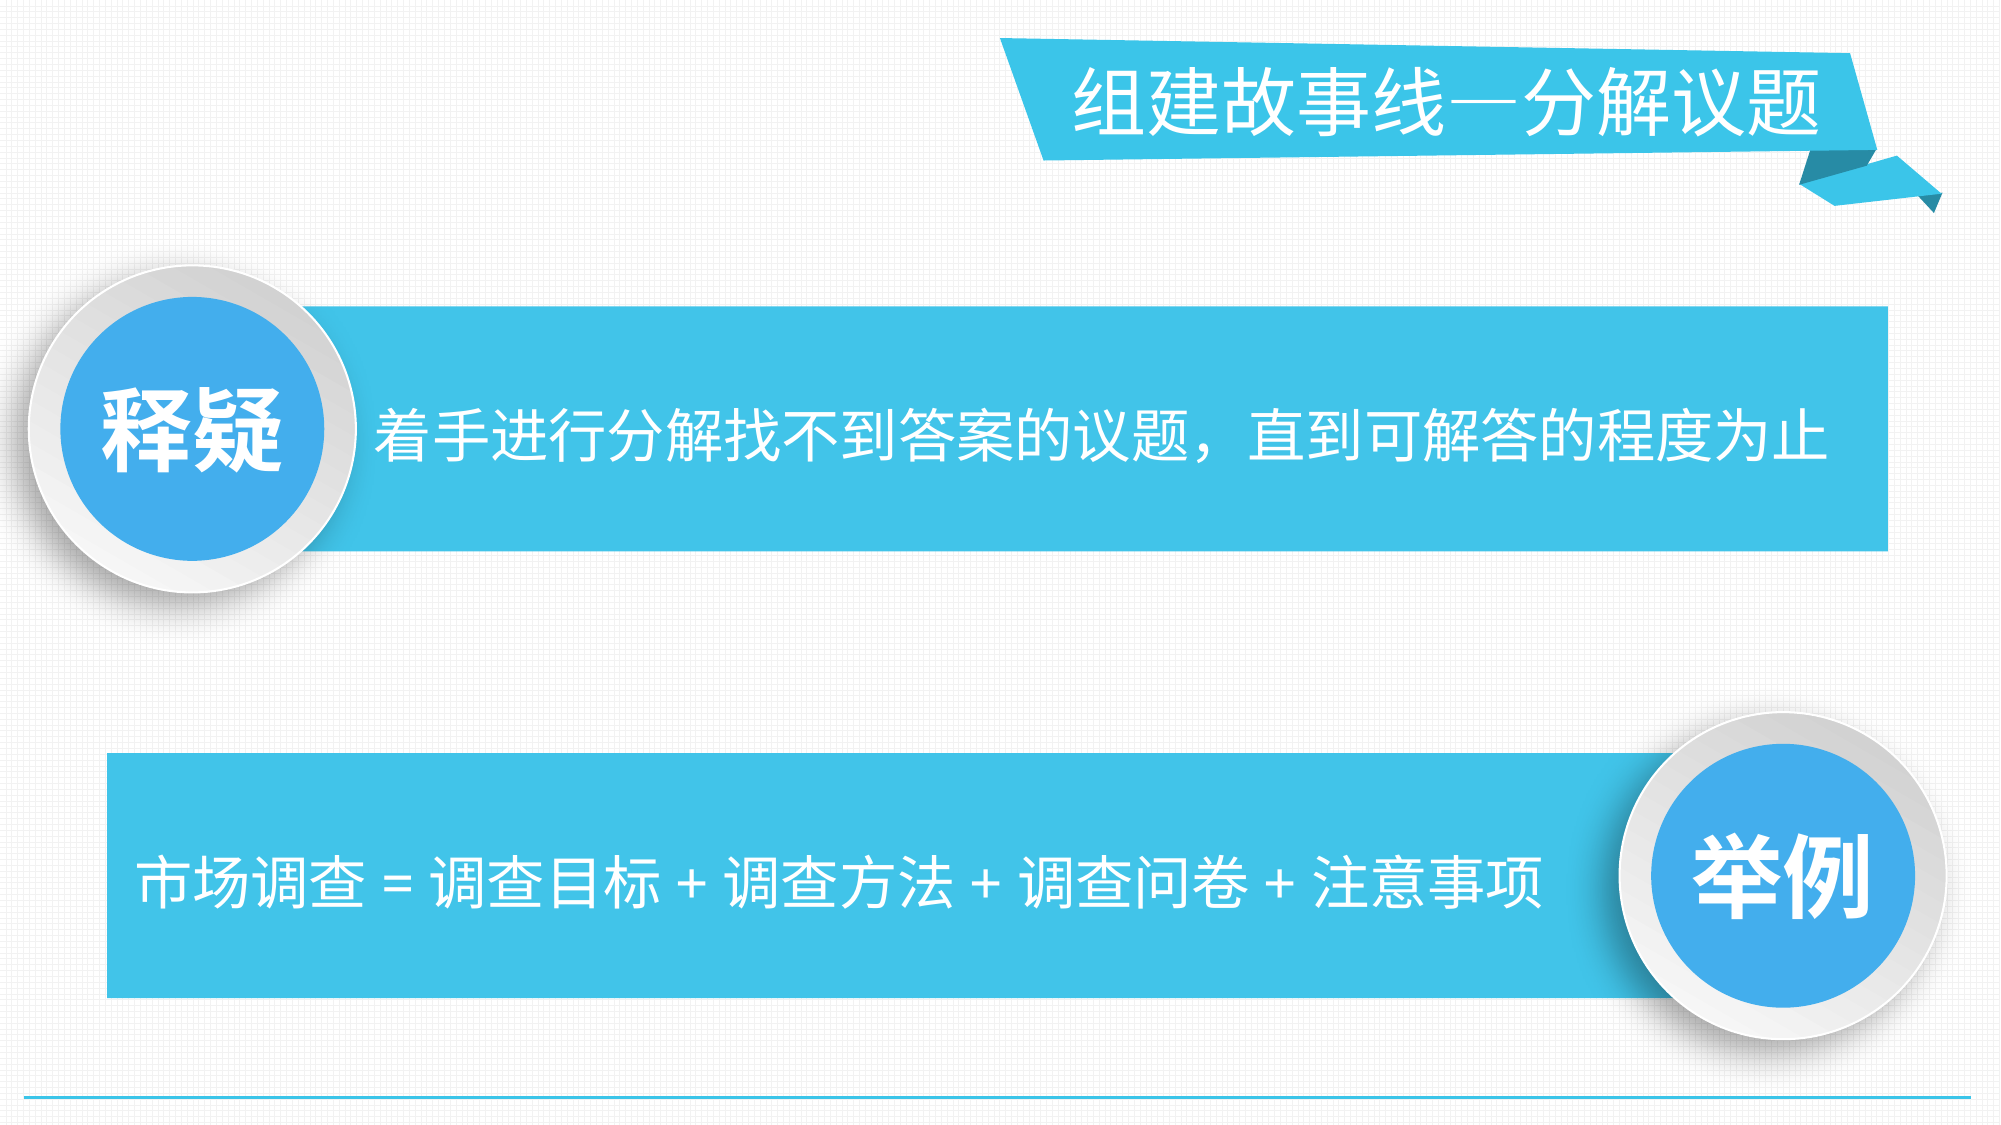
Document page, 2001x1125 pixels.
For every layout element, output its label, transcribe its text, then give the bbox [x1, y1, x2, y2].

text_box 着手进行分解找不到答案的议题，直到可解答的程度为止 [359, 378, 1862, 477]
text_box [356, 305, 1889, 552]
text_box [28, 265, 356, 593]
text_box 市场调查=调查目标+调查方法+调查问卷+注意事项 [119, 825, 1619, 924]
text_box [1619, 712, 1947, 1040]
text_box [999, 38, 1945, 214]
text_box [106, 752, 1619, 999]
